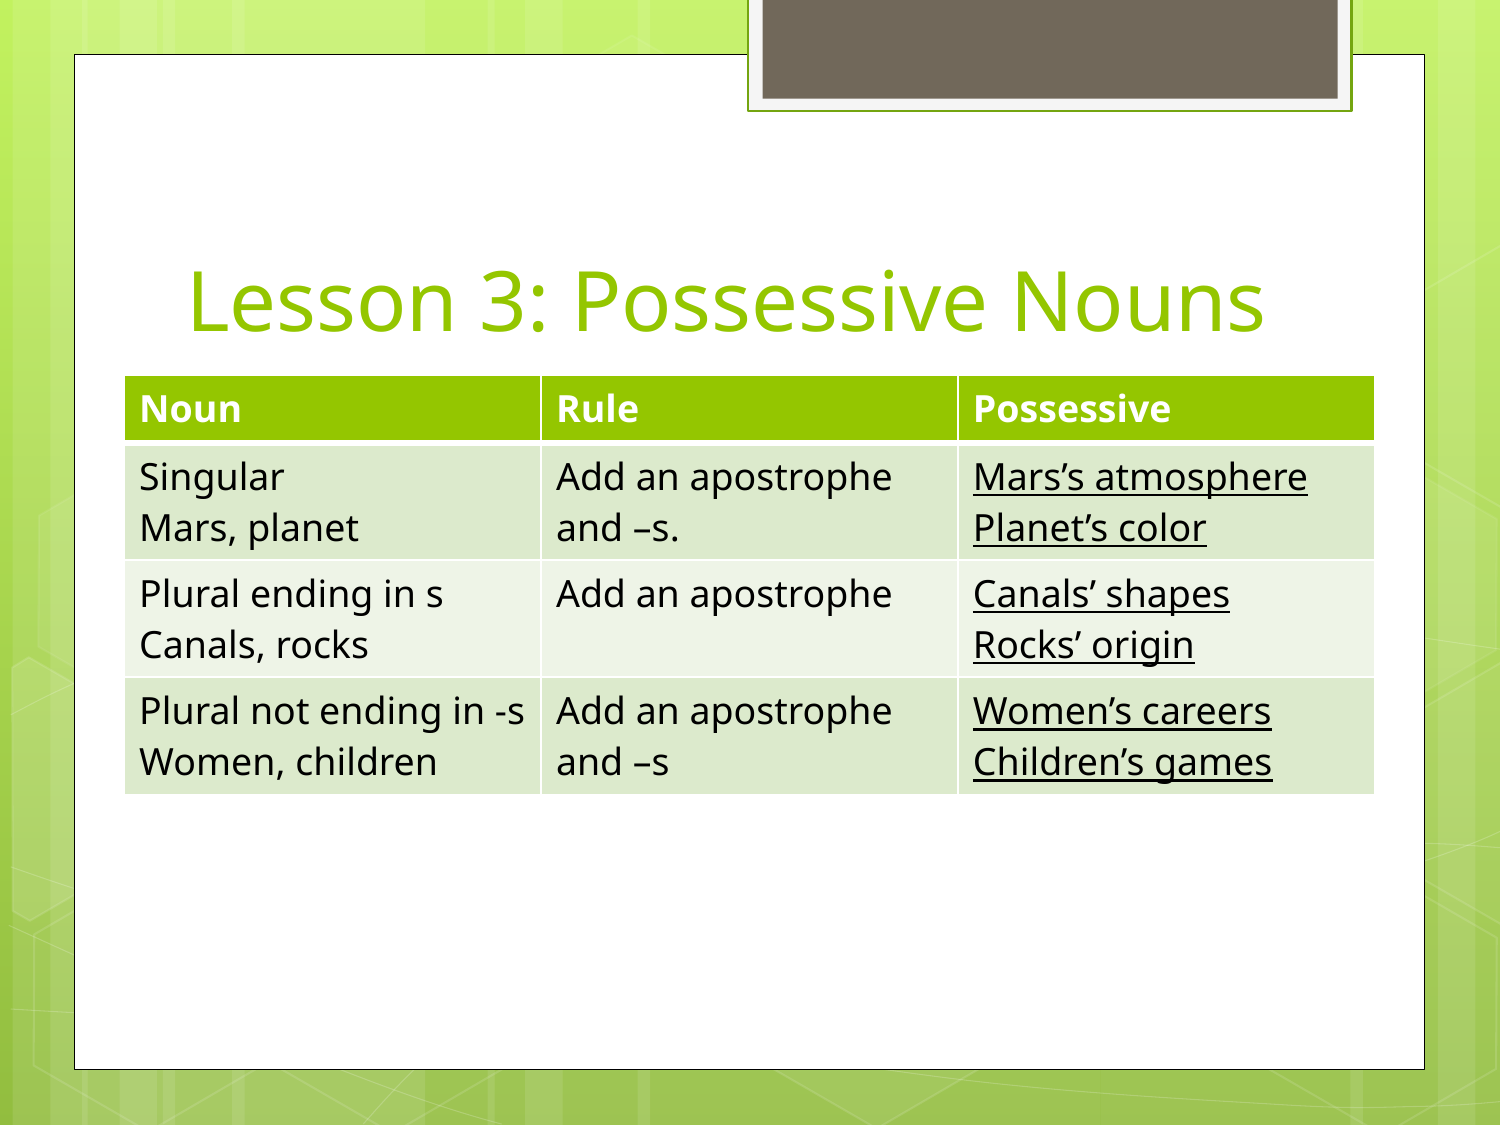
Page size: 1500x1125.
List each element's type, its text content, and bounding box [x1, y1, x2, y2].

table_cell Canals’ shapes Rocks’ origin [959, 561, 1374, 676]
table_cell Plural ending in s Canals, rocks [125, 561, 540, 676]
table_header Rule [542, 376, 957, 440]
title Lesson 3: Possessive Nouns [171, 168, 1324, 357]
table_cell Women’s careers Children’s games [959, 678, 1374, 794]
table_cell Singular Mars, planet [125, 446, 540, 559]
table_cell Plural not ending in -s Women, children [125, 678, 540, 794]
table_cell Add an apostrophe [542, 561, 957, 676]
table_cell Add an apostrophe and –s [542, 678, 957, 794]
table_header Noun [125, 376, 540, 440]
table_cell Mars’s atmosphere Planet’s color [959, 446, 1374, 559]
table_header Possessive [959, 376, 1374, 440]
table_cell Add an apostrophe and –s. [542, 446, 957, 559]
